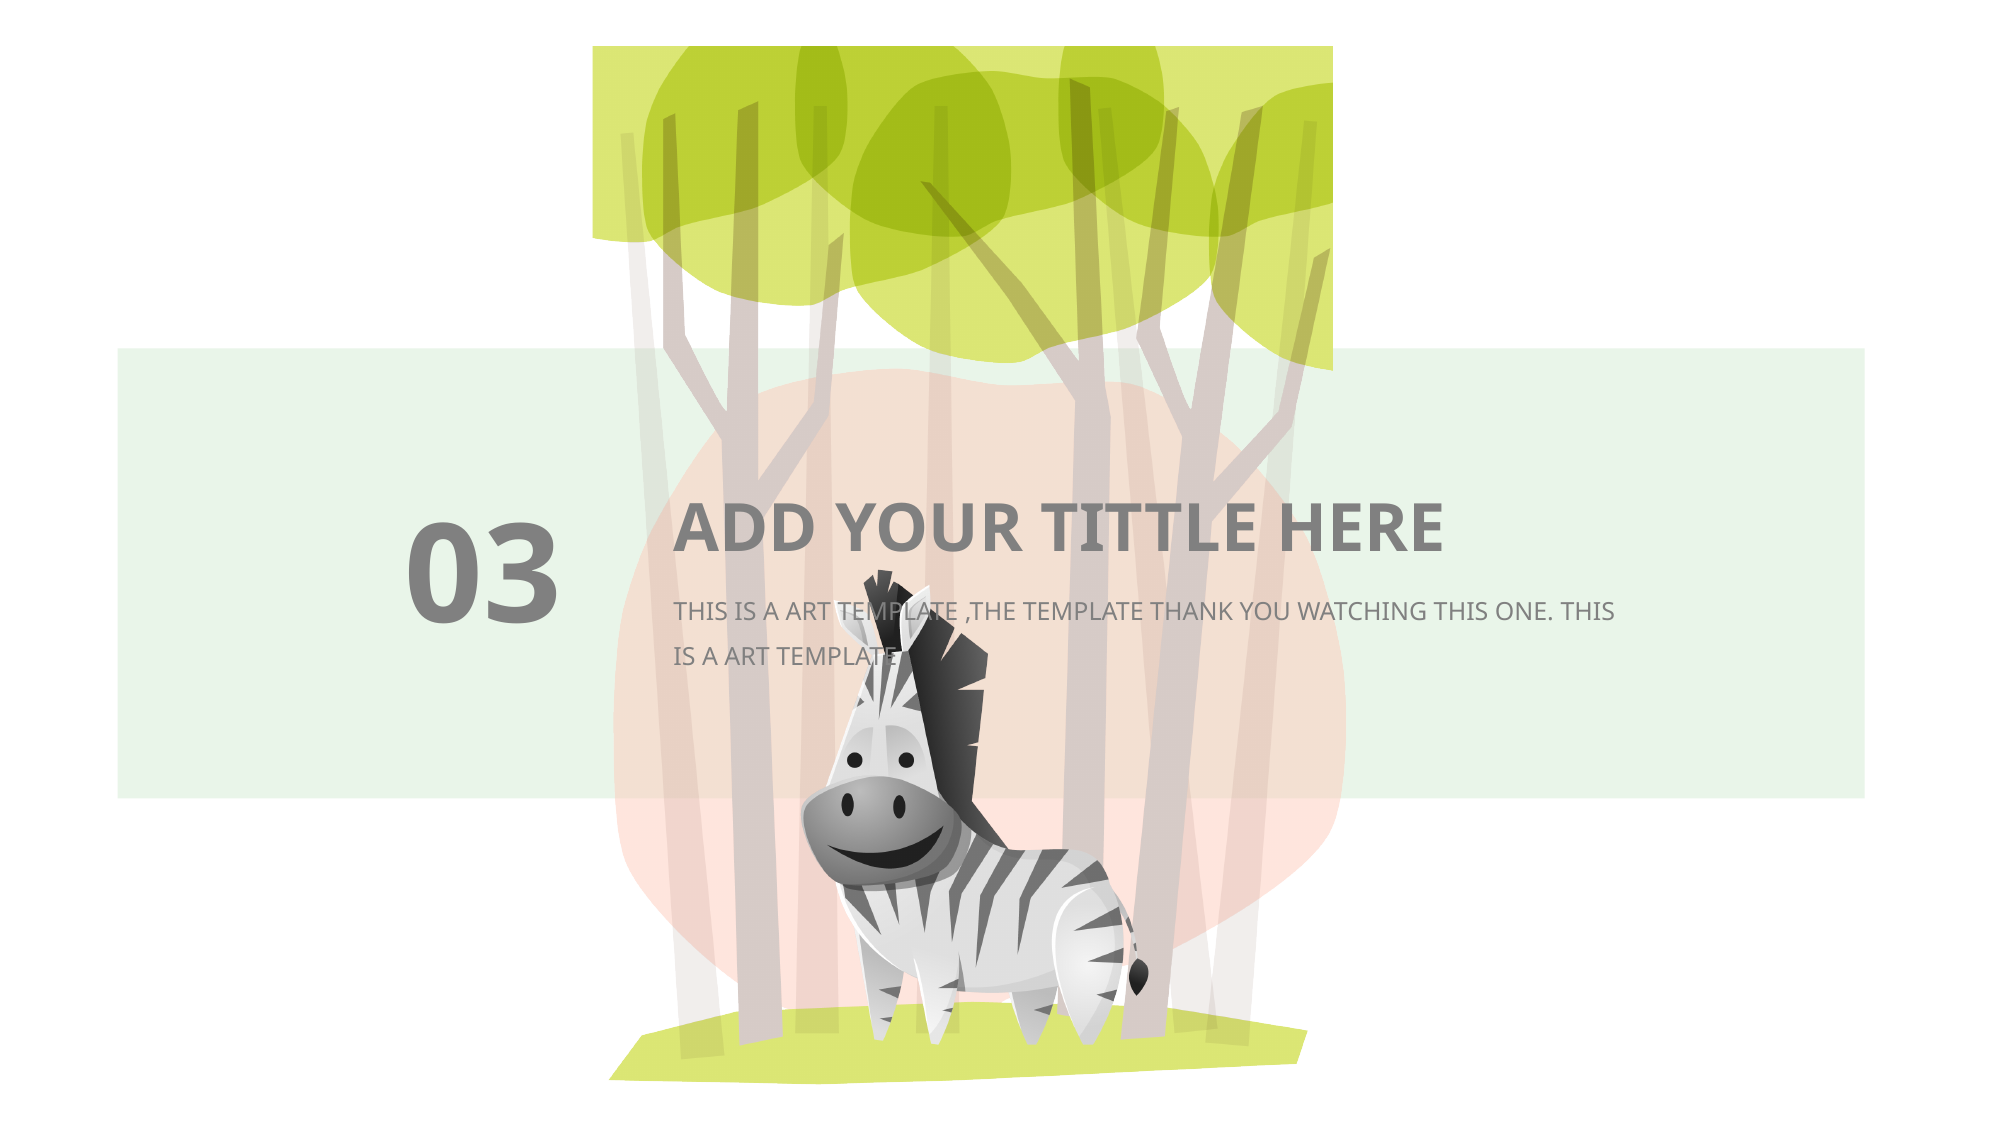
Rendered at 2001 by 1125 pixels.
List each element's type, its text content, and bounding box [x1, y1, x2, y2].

text_box THIS IS A ART TEMPLATE ,THE TEMPLATE THANK YOU WATCHING THIS ONE. THIS IS A ART TEMPLATE [1365, 573, 1660, 678]
text_box 03 [373, 477, 590, 658]
text_box ADD YOUR TITTLE HERE [1365, 477, 1645, 573]
text_box [1365, 347, 1866, 799]
picture [590, 46, 1365, 1101]
text_box [117, 347, 590, 799]
